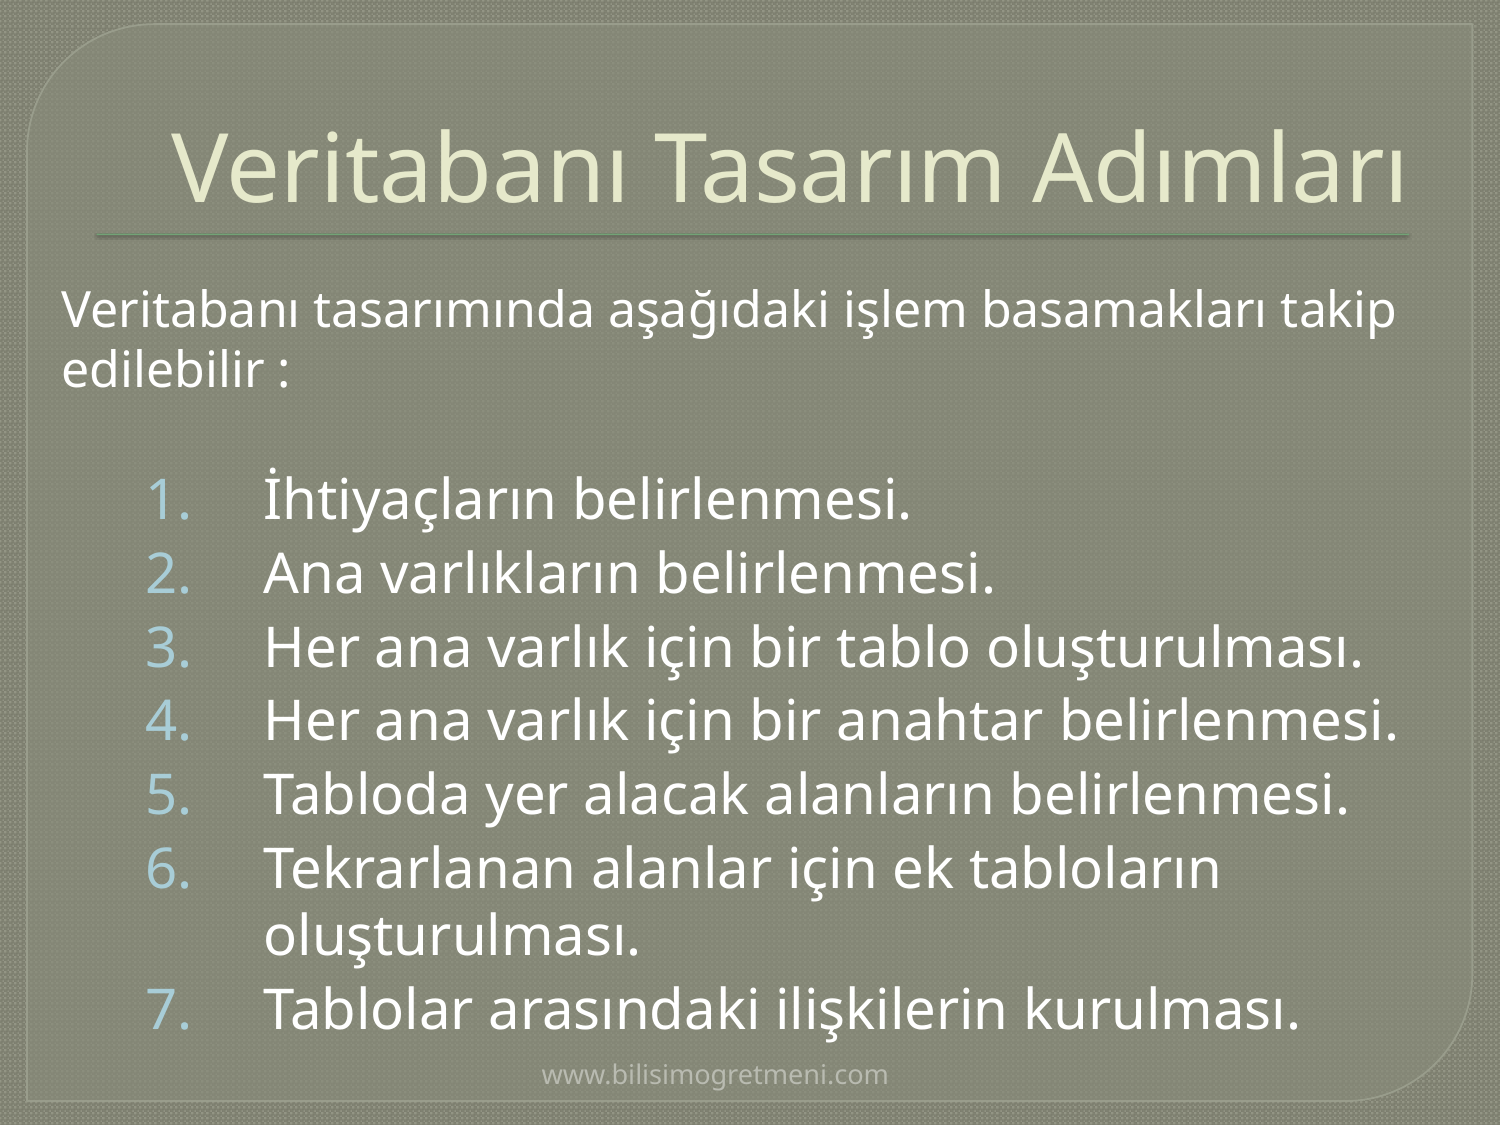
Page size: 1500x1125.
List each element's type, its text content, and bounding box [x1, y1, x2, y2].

list Veritabanı tasarımında aşağıdaki işlem basamakları takip edilebilir : İhtiyaçların belirlenmesi. Ana varlıkların belirlenmesi. Her ana varlık için bir tablo oluşturulması. Her ana varlık için bir anahtar belirlenmesi. Tabloda yer alacak alanların belirlenmesi. Tekrarlanan alanlar için ek tabloların oluşturulması. Tablolar arasındaki ilişkilerin kurulması. [0, 269, 1426, 1125]
title Veritabanı Tasarım Adımları [75, 41, 1425, 230]
footer www.bilisimogretmeni.com [212, 1050, 904, 1096]
